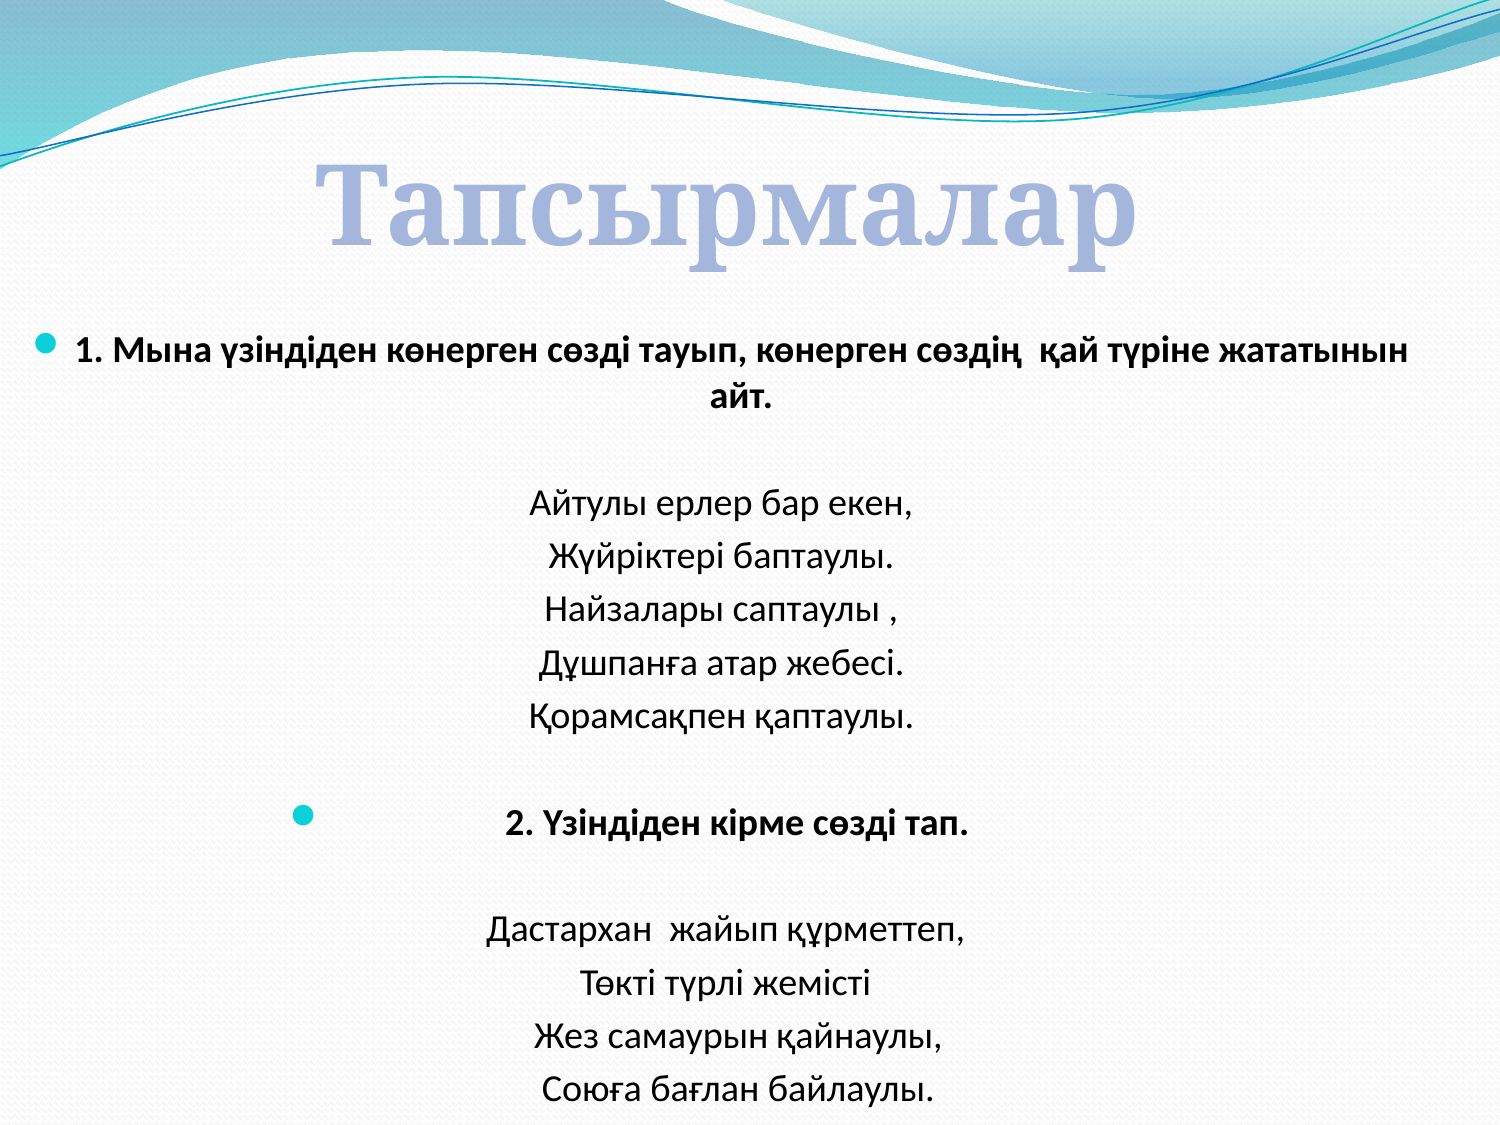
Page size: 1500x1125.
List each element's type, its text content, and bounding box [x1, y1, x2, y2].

text_box Тапсырмалар [300, 125, 1156, 276]
list 1. Мына үзіндіден көнерген сөзді тауып, көнерген сөздің қай түріне жататынын айт. Айтулы ерлер бар екен, Жүйріктері баптаулы. Найзалары саптаулы , Дұшпанға атар жебесі. Қорамсақпен қаптаулы. 2. Үзіндіден кірме сөзді тап. Дастархан жайып құрметтеп, Төкті түрлі жемісті Жез самаурын қайнаулы, Союға бағлан байлаулы. [17, 317, 1425, 1125]
